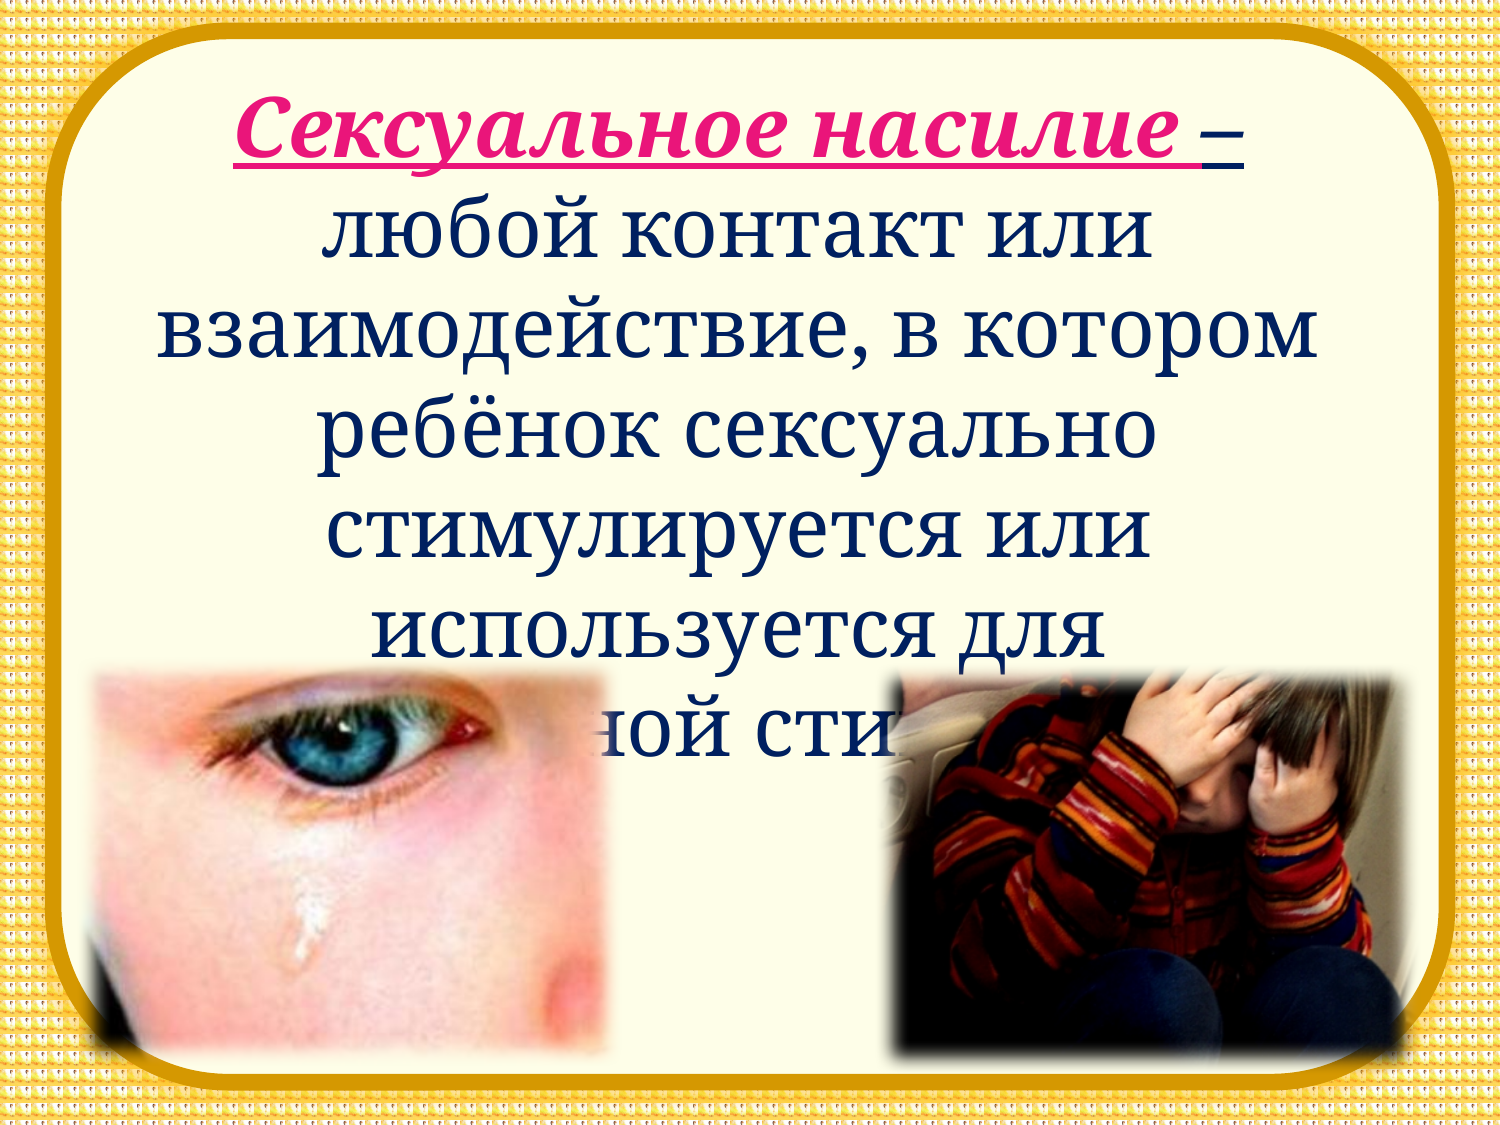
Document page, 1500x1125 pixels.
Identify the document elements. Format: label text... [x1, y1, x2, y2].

text_box Сексуальное насилие – любой контакт или взаимодействие, в котором ребёнок сексуально стимулируется или используется для сексуальной стимуляции [112, 66, 1365, 781]
picture [0, 0, 1500, 1125]
